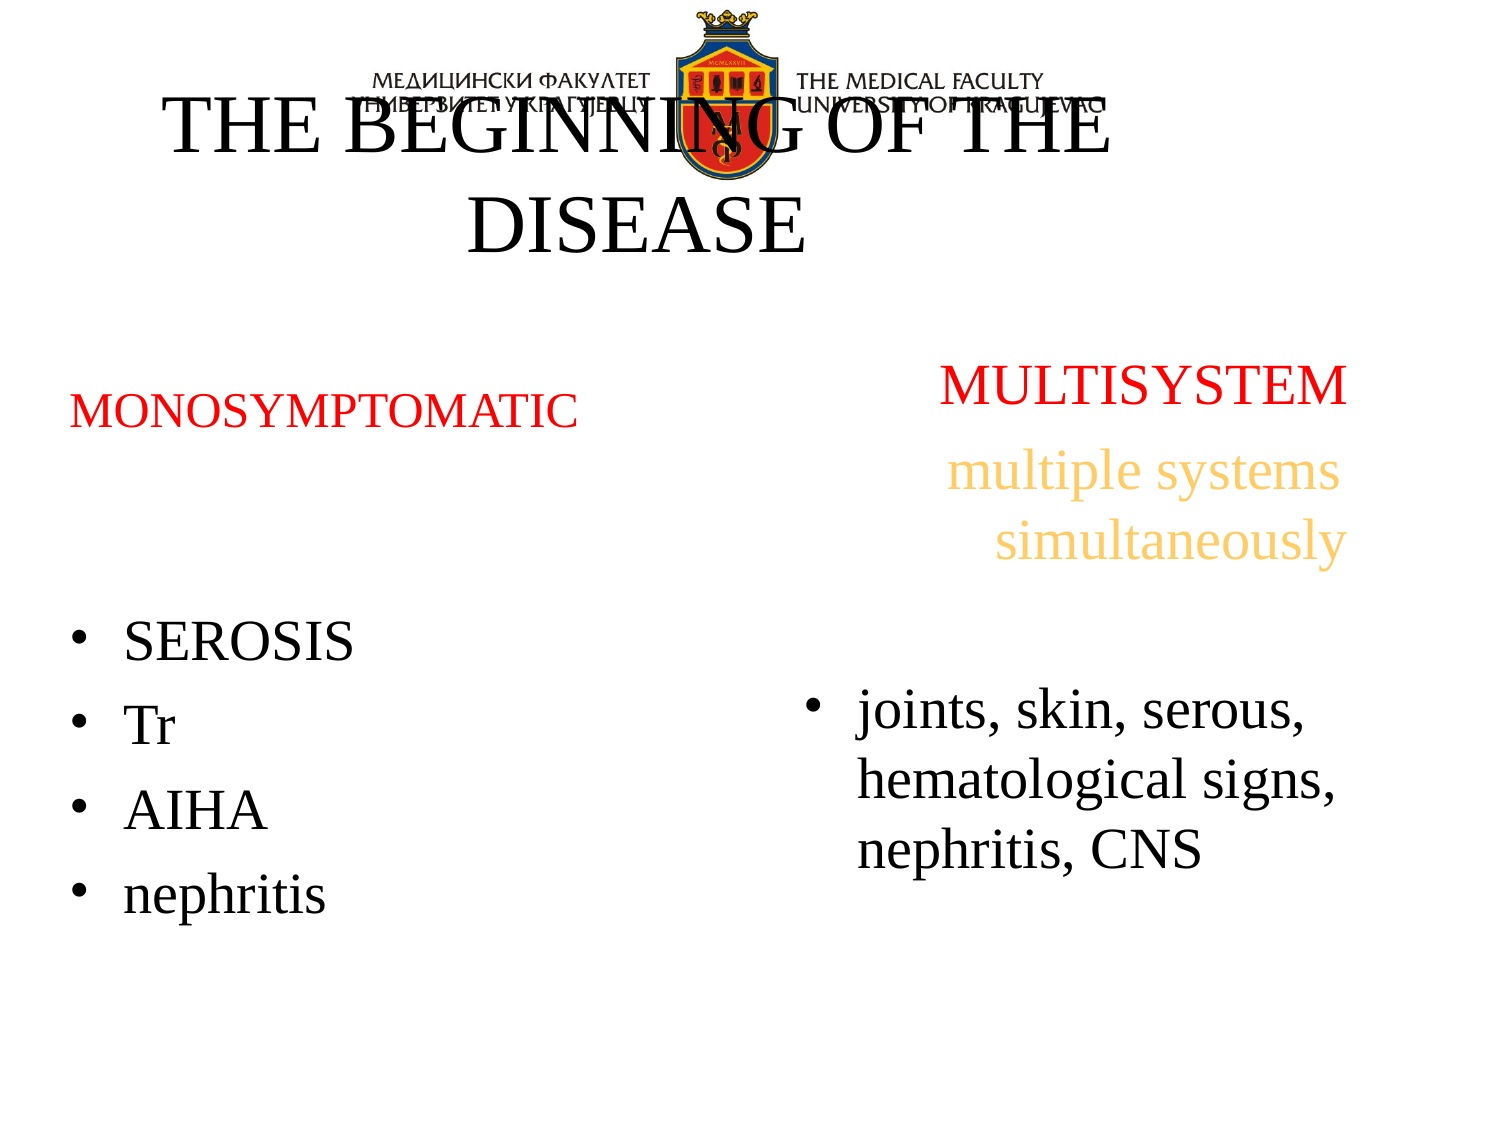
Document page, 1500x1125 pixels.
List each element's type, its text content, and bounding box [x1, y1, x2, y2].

text_box MONOSYMPTOMATIC SEROSIS Tr AIHA nephritis [53, 255, 715, 1011]
text_box THE BEGINNING OF THE DISEASE [0, 31, 1275, 219]
text_box MULTISYSTEM multiple systems simultaneously joints, skin, serous, hematological signs, nephritis, CNS [787, 220, 1500, 1012]
picture [328, 0, 1125, 31]
